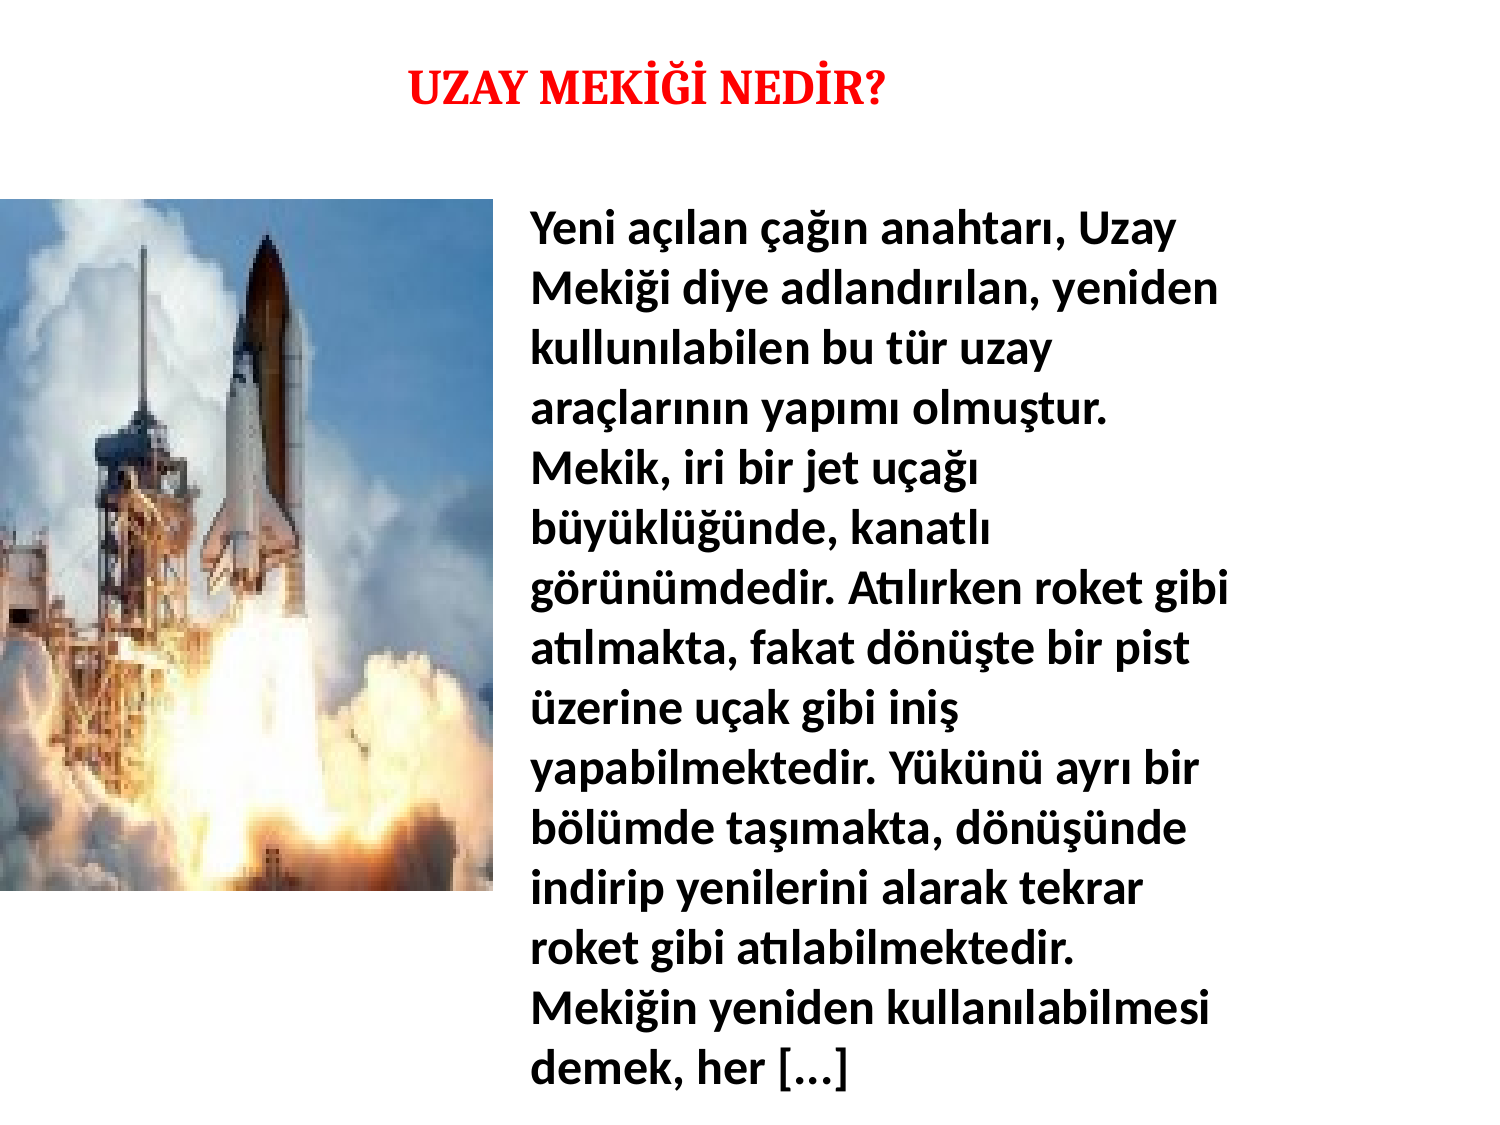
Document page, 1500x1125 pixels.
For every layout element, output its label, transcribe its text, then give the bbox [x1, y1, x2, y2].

picture [0, 198, 493, 891]
text_box UZAY MEKİĞİ NEDİR? [392, 46, 903, 122]
text_box Yeni açılan çağın anahtarı, Uzay Mekiği diye adlandırılan, yeniden kullunılabilen bu tür uzay araçlarının yapımı olmuştur. Mekik, iri bir jet uçağı büyüklüğünde, kanatlı görünümdedir. Atılırken roket gibi atılmakta, fakat dönüşte bir pist üzerine uçak gibi iniş yapabilmektedir. Yükünü ayrı bir bölümde taşımakta, dönüşünde indirip yenilerini alarak tekrar roket gibi atılabilmektedir. Mekiğin yeniden kullanılabilmesi demek, her [...] [515, 187, 1266, 1103]
